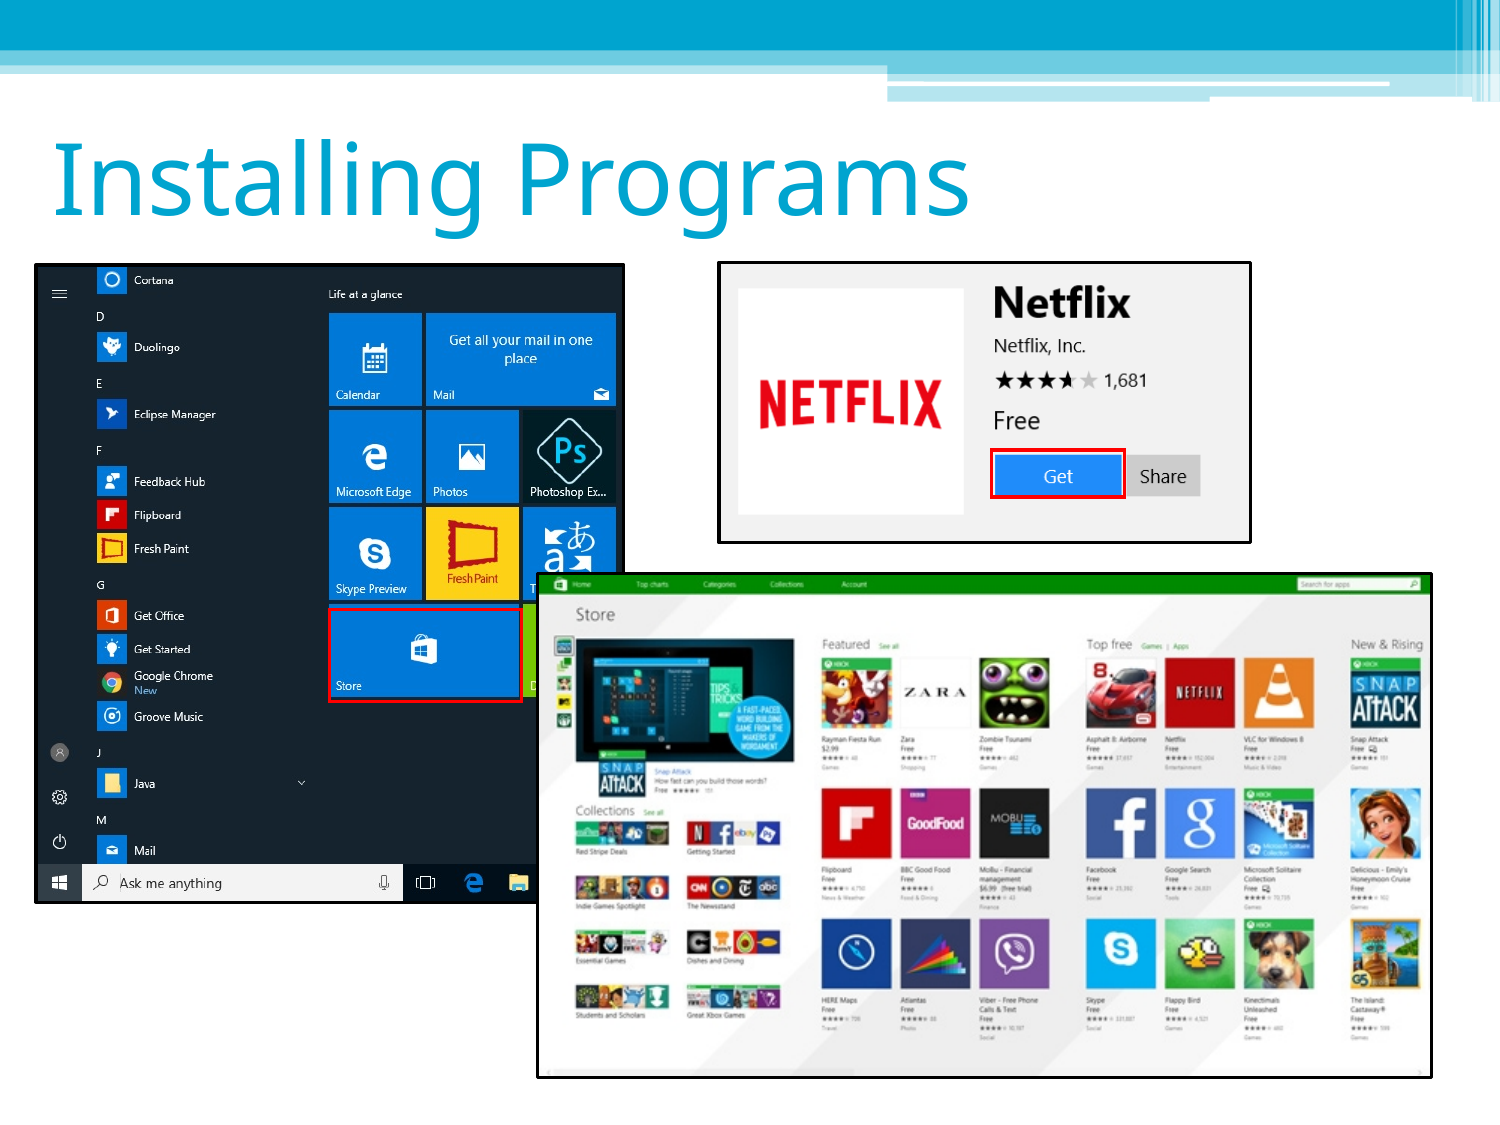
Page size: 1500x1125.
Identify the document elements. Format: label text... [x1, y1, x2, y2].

title Installing Programs [37, 87, 1500, 263]
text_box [720, 263, 1249, 542]
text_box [37, 266, 623, 901]
picture [539, 574, 1430, 1077]
